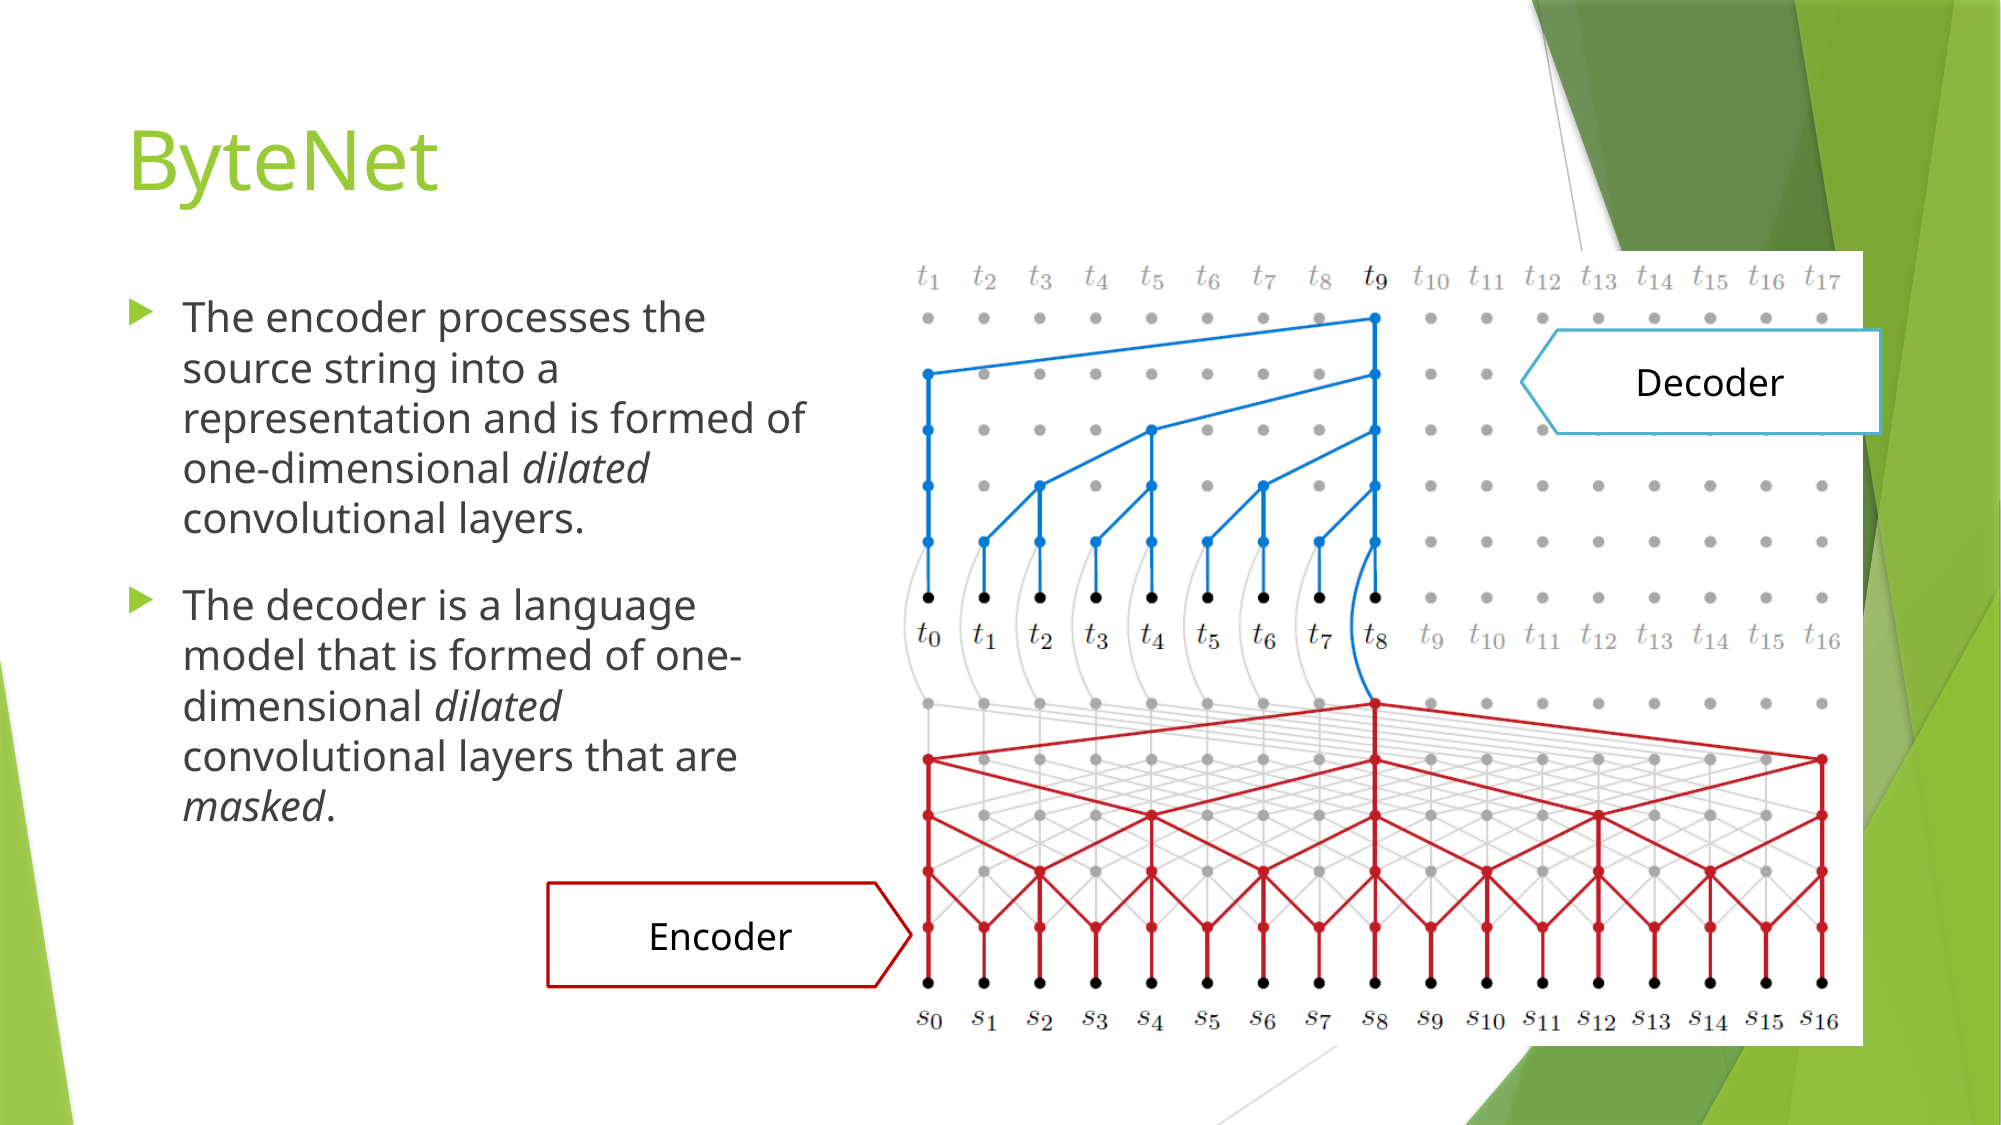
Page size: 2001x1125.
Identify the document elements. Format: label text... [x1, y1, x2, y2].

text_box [547, 251, 1882, 1046]
title ByteNet [111, 99, 1522, 253]
text_box The encoder processes the source string into a representation and is formed of one-dimensional dilated convolutional layers. The decoder is a language model that is formed of one-dimensional dilated convolutional layers that are masked. [111, 283, 542, 991]
